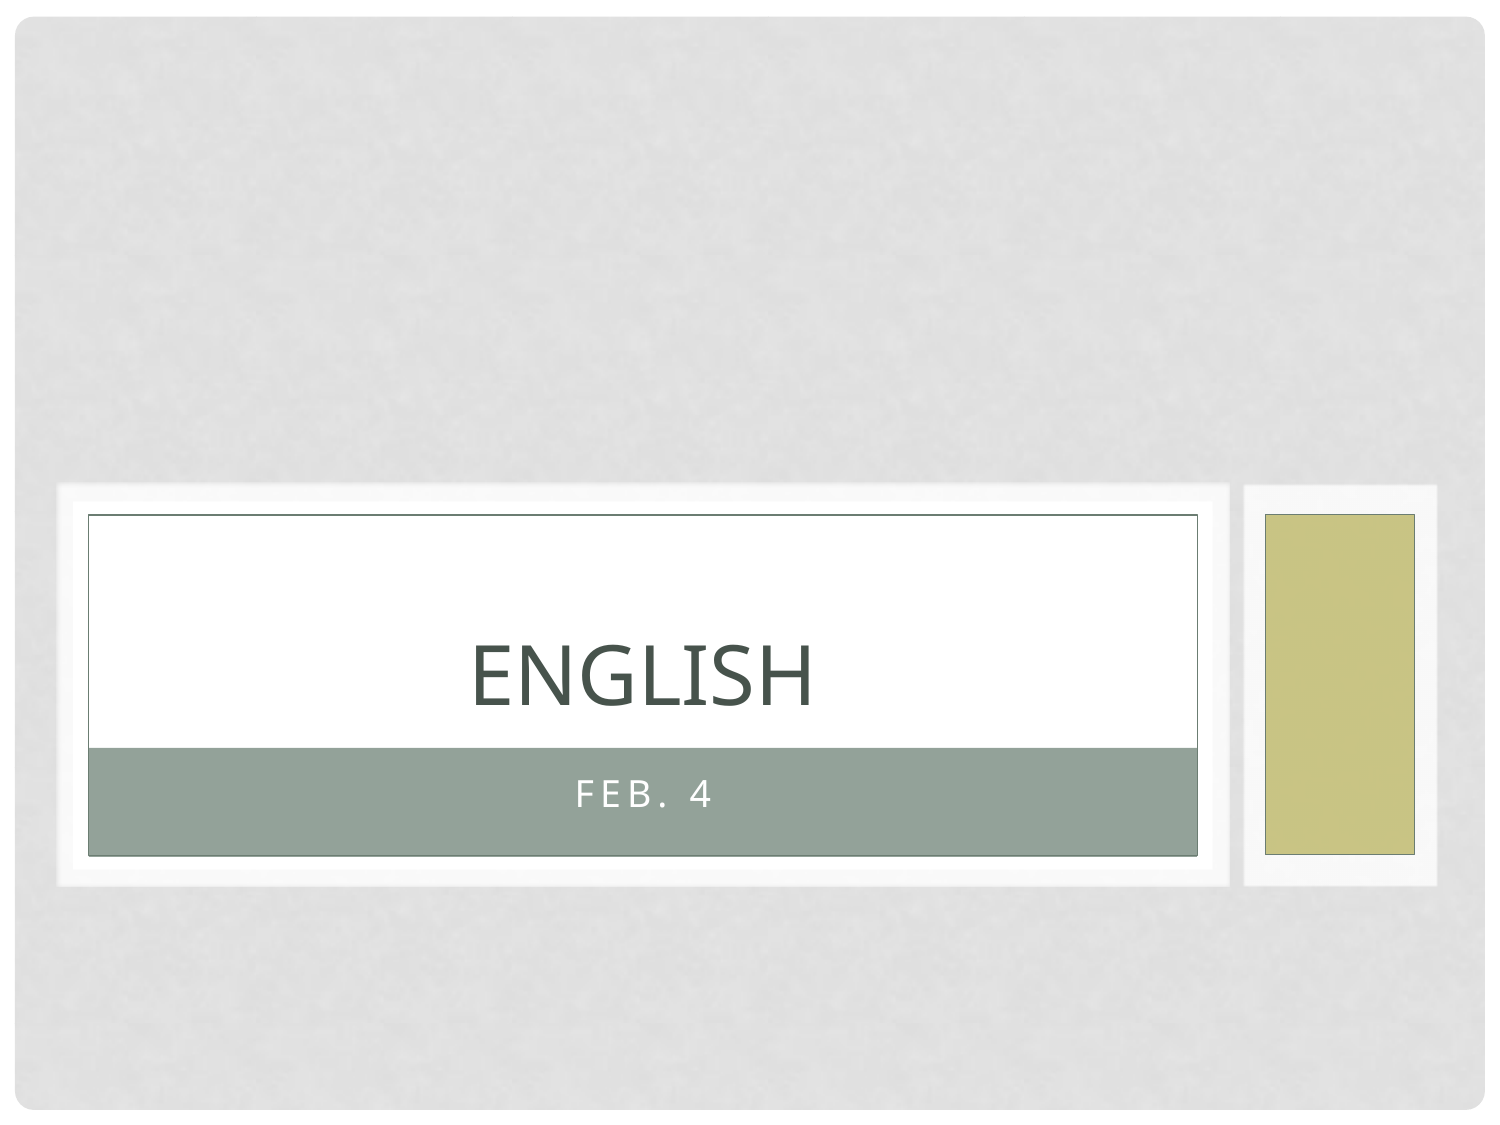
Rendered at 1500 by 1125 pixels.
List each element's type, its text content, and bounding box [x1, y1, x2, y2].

subtitle Feb. 4 [105, 762, 1181, 838]
title English [99, 529, 1187, 730]
